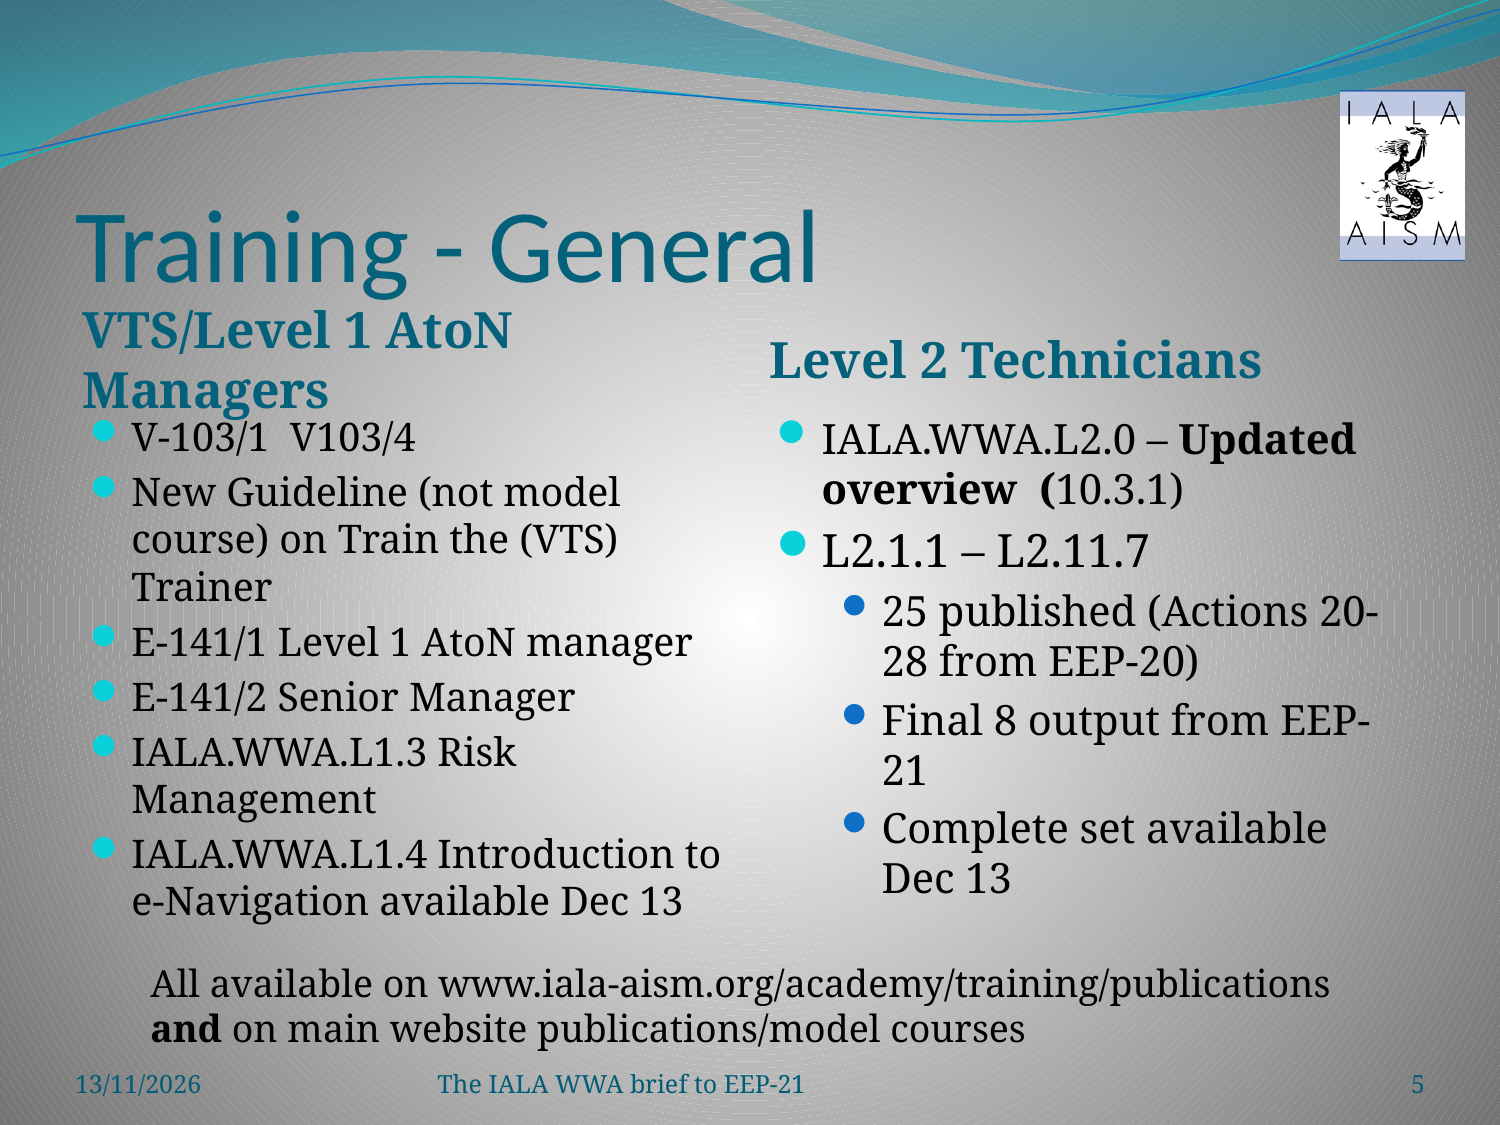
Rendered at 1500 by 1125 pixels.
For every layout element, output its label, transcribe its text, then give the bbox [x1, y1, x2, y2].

title Training - General [75, 115, 1425, 303]
list V-103/1 V103/4 New Guideline (not model course) on Train the (VTS) Trainer E-141/1 Level 1 AtoN manager E-141/2 Senior Manager IALA.WWA.L1.3 Risk Management IALA.WWA.L1.4 Introduction to e-Navigation available Dec 13 [75, 412, 774, 941]
list IALA.WWA.L2.0 – Updated overview (10.3.1) L2.1.1 – L2.11.7 25 published (Actions 20-28 from EEP-20) Final 8 output from EEP-21 Complete set available Dec 13 [761, 412, 1425, 929]
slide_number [75, 1042, 425, 1103]
footer The IALA WWA brief to EEP-21 [437, 1057, 988, 1103]
list VTS/Level 1 AtoN Managers [75, 304, 738, 412]
slide_number 5 [1299, 1042, 1425, 1103]
text_box All available on www.iala-aism.org/academy/training/publications and on main website publications/model courses [135, 952, 1400, 1057]
picture [1340, 90, 1465, 261]
list Level 2 Technicians [761, 305, 1425, 412]
